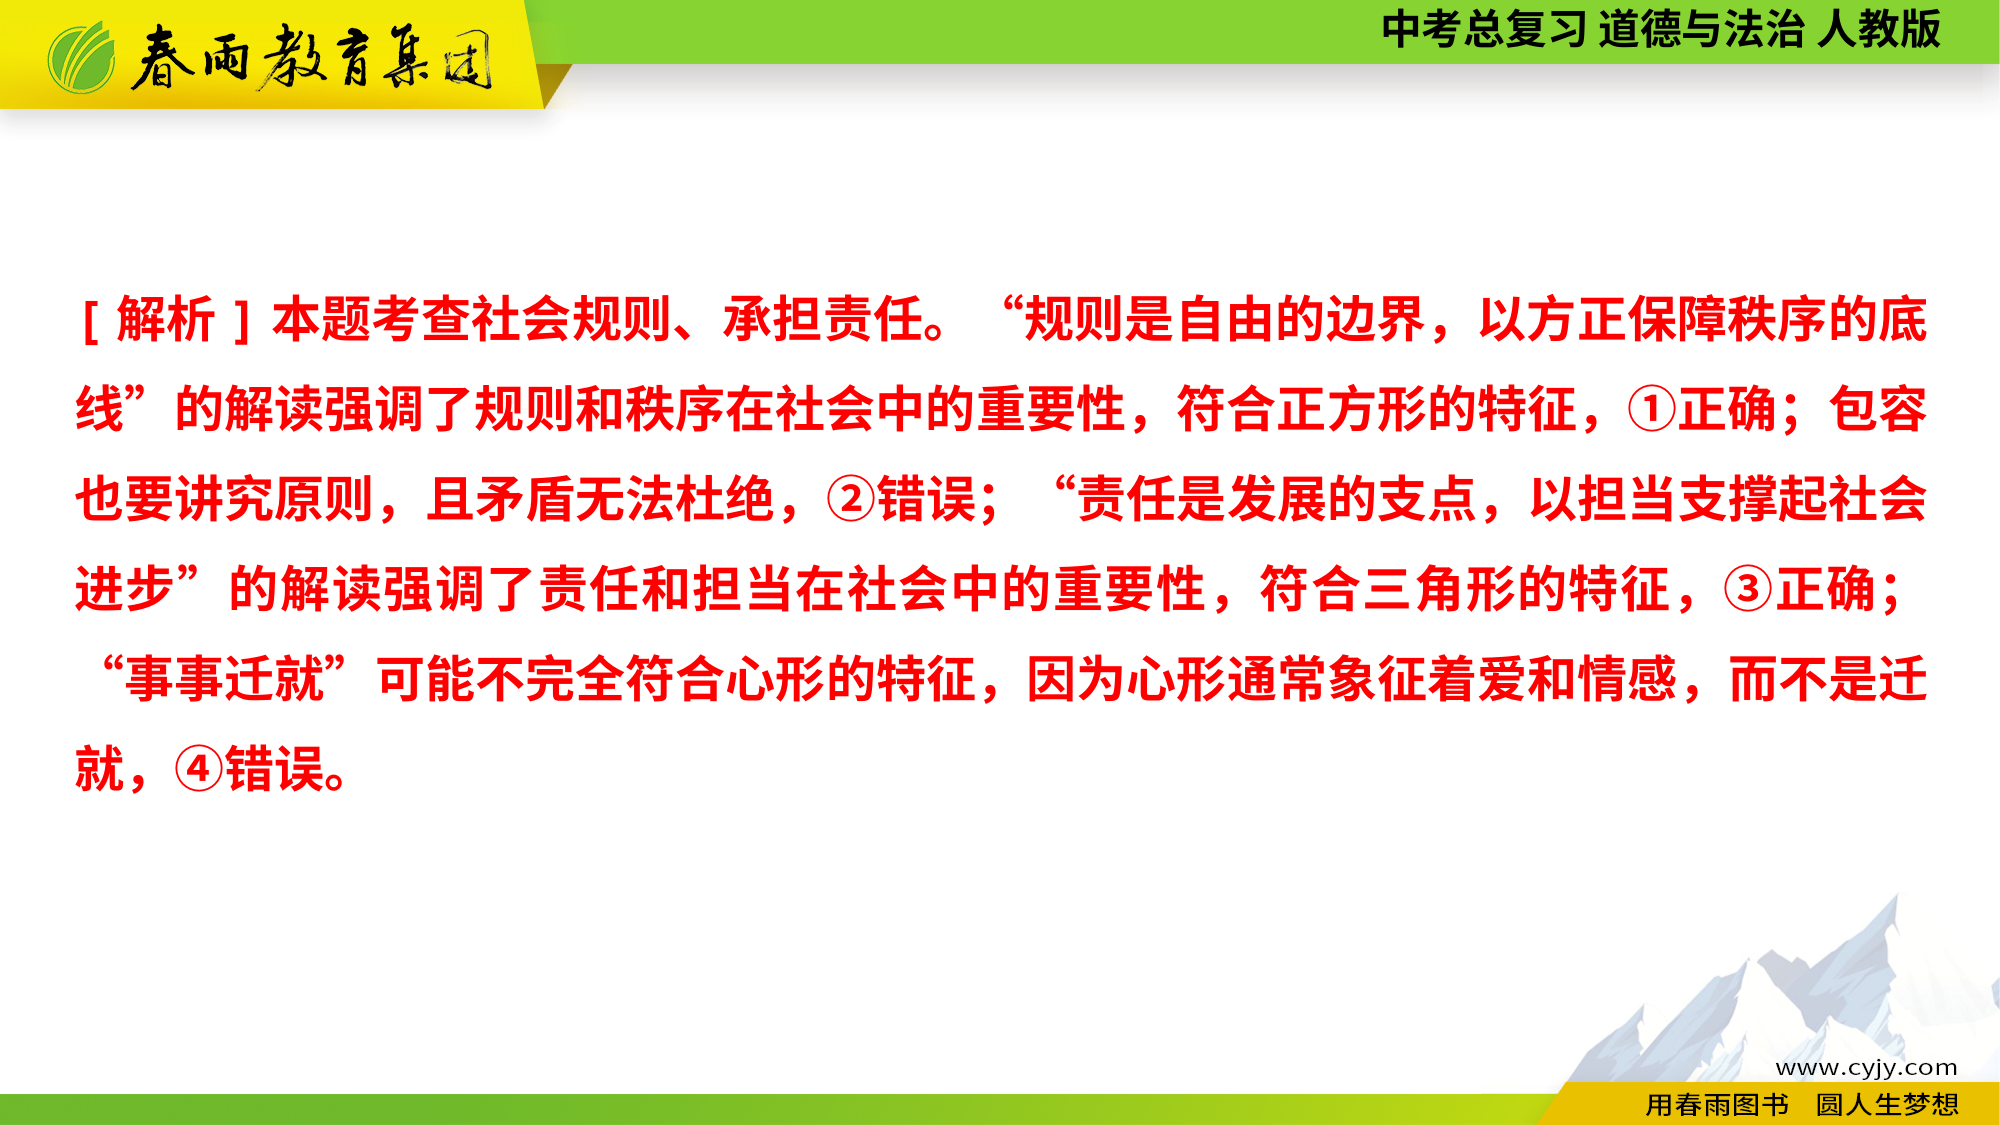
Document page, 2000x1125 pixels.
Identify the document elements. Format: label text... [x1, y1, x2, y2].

picture [0, 0, 2000, 1125]
list [解析]本题考查社会规则、承担责任。“规则是自由的边界，以方正保障秩序的底线”的解读强调了规则和秩序在社会中的重要性，符合正方形的特征，①正确；包容也要讲究原则，且矛盾无法杜绝，②错误；“责任是发展的支点，以担当支撑起社会进步”的解读强调了责任和担当在社会中的重要性，符合三角形的特征，③正确；“事事迁就”可能不完全符合心形的特征，因为心形通常象征着爱和情感，而不是迁就，④错误。 [59, 249, 1944, 799]
